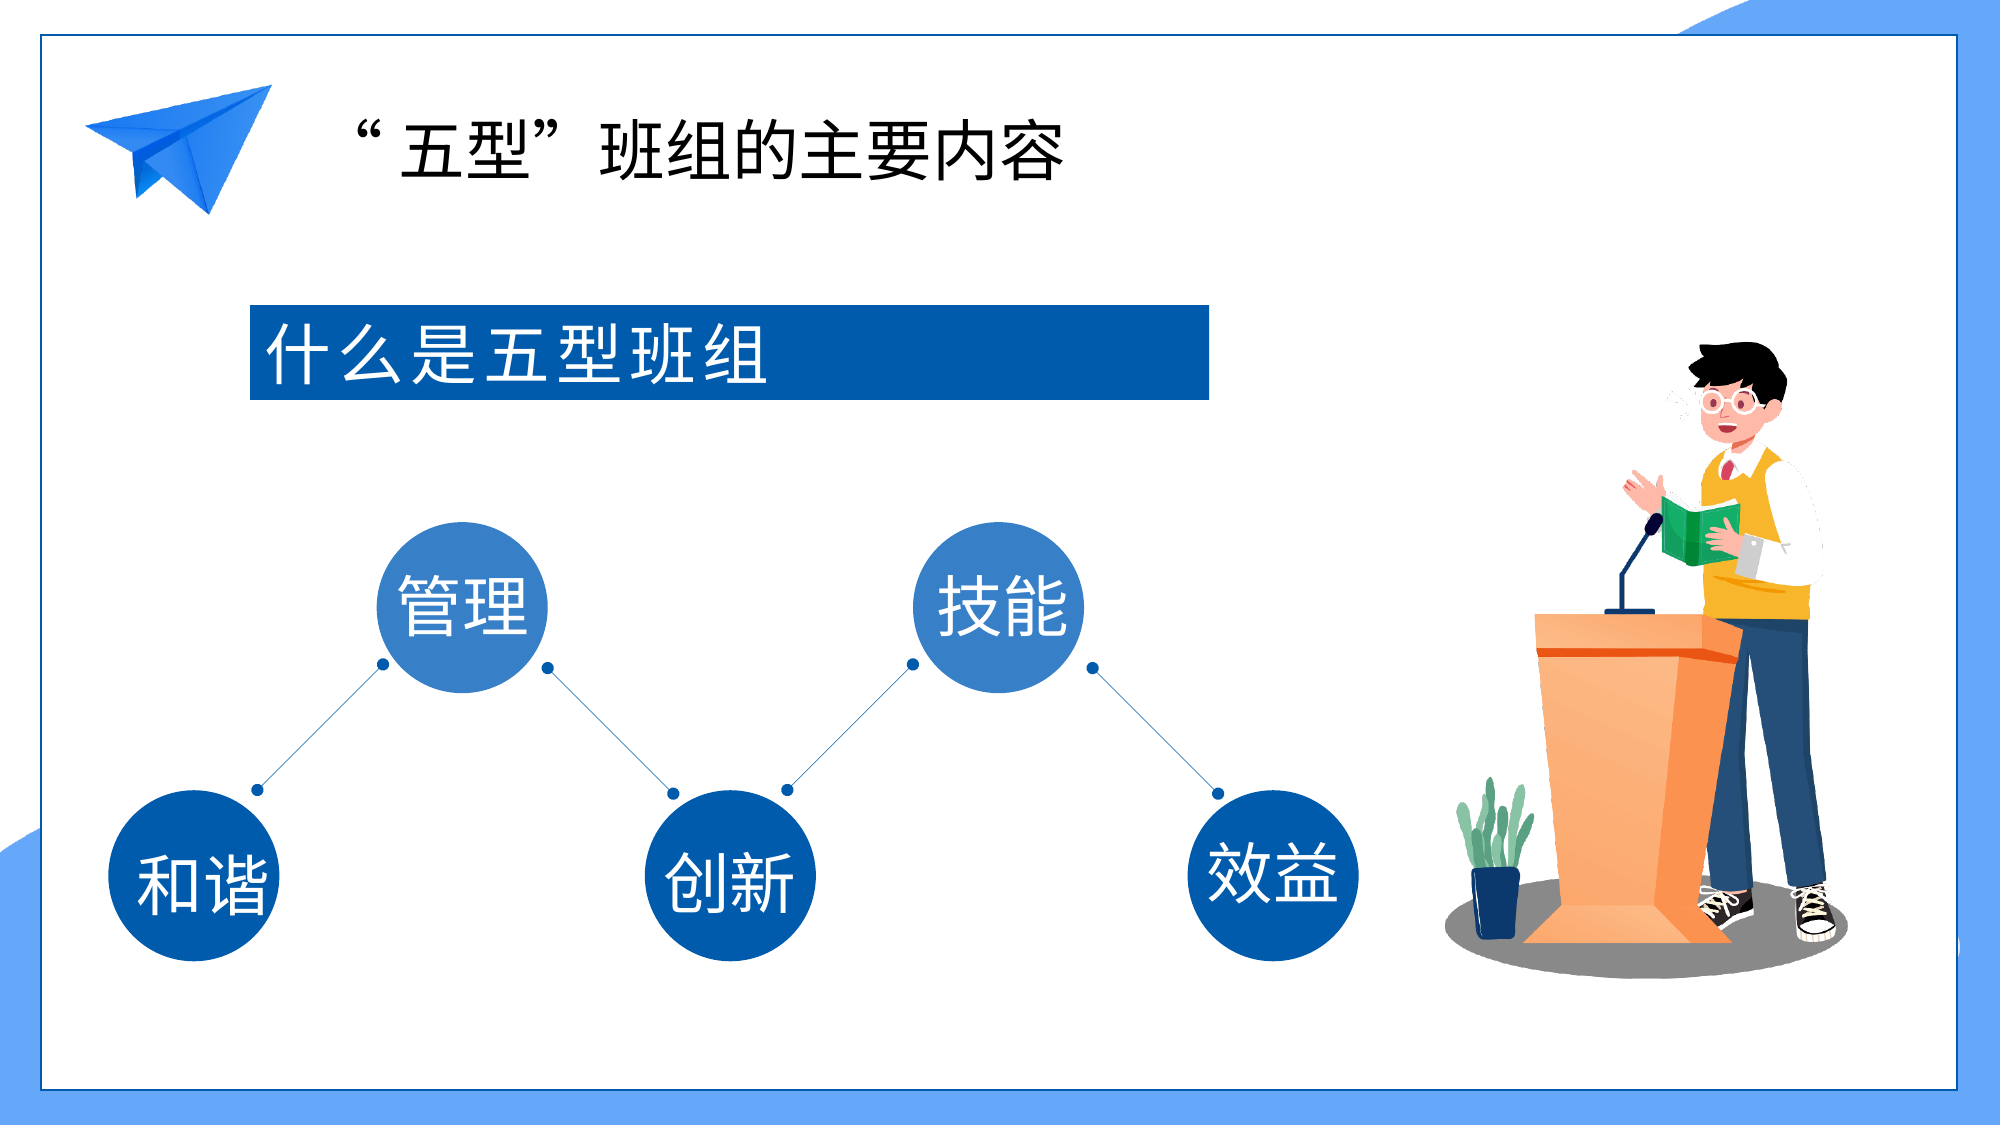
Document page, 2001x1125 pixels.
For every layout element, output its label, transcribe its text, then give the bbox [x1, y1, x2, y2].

text_box 什么是五型班组 [250, 305, 1210, 400]
picture [0, 0, 2000, 1125]
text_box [108, 522, 1304, 962]
